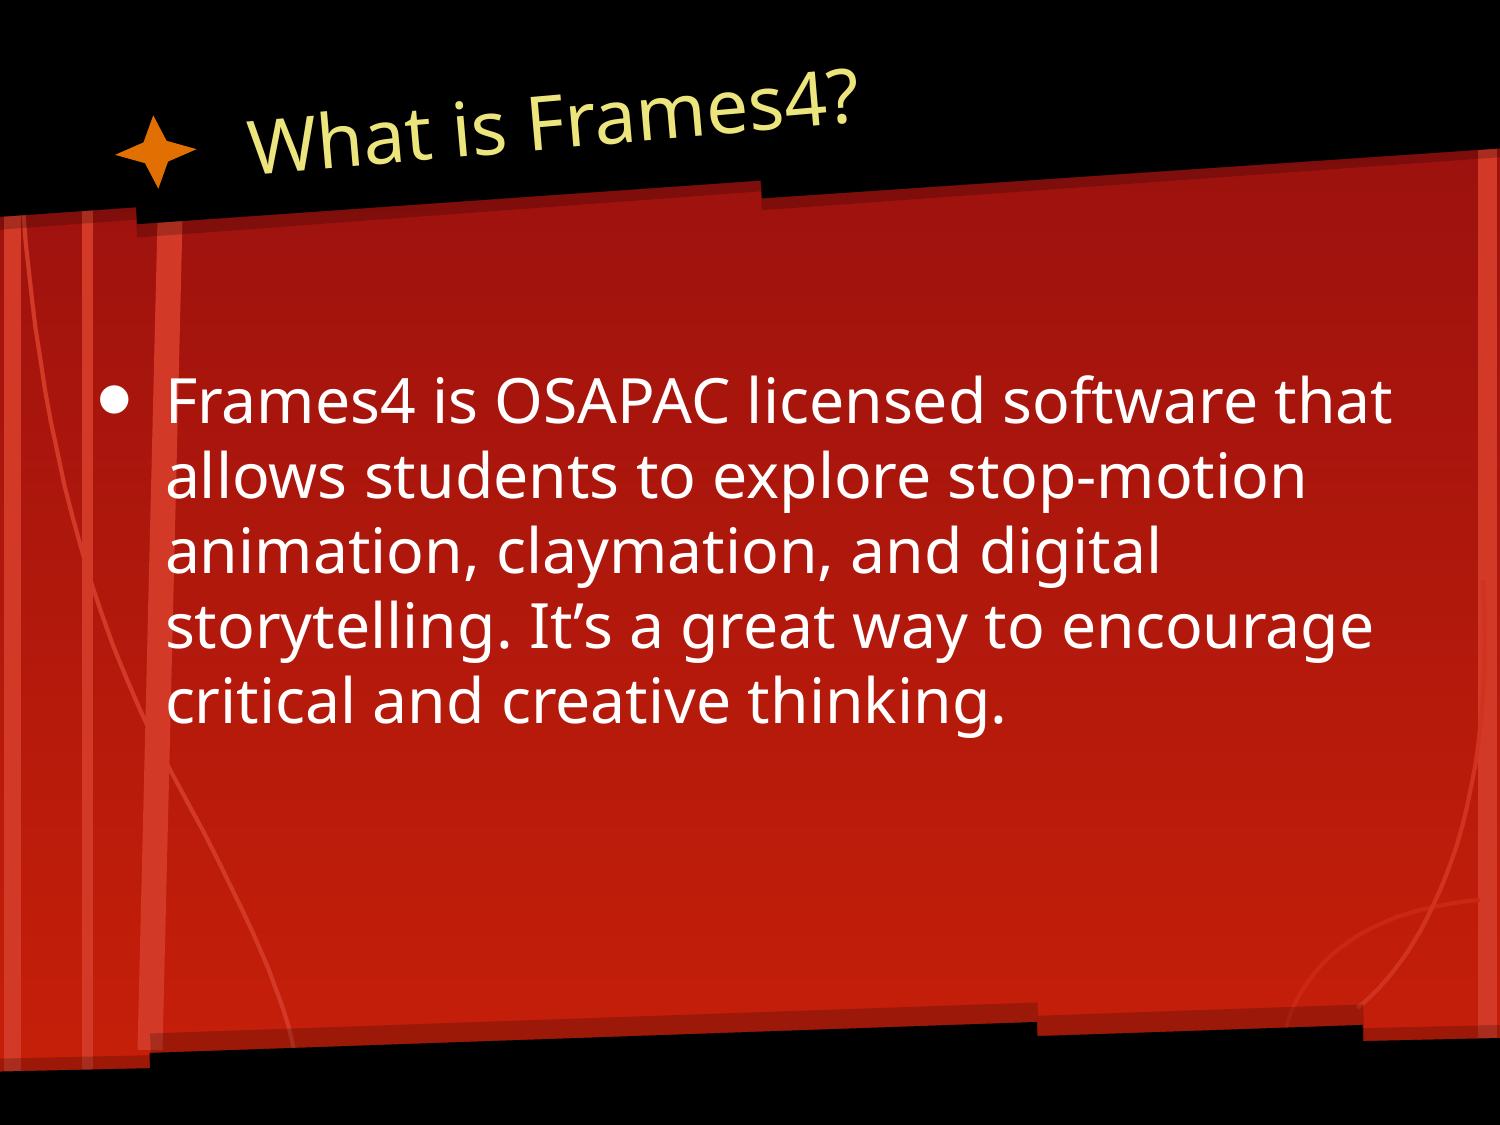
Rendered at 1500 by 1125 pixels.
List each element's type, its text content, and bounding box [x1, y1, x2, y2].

list Frames4 is OSAPAC licensed software that allows students to explore stop-motion animation, claymation, and digital storytelling. It’s a great way to encourage critical and creative thinking. [75, 258, 1425, 927]
title What is Frames4? [186, 0, 1500, 258]
